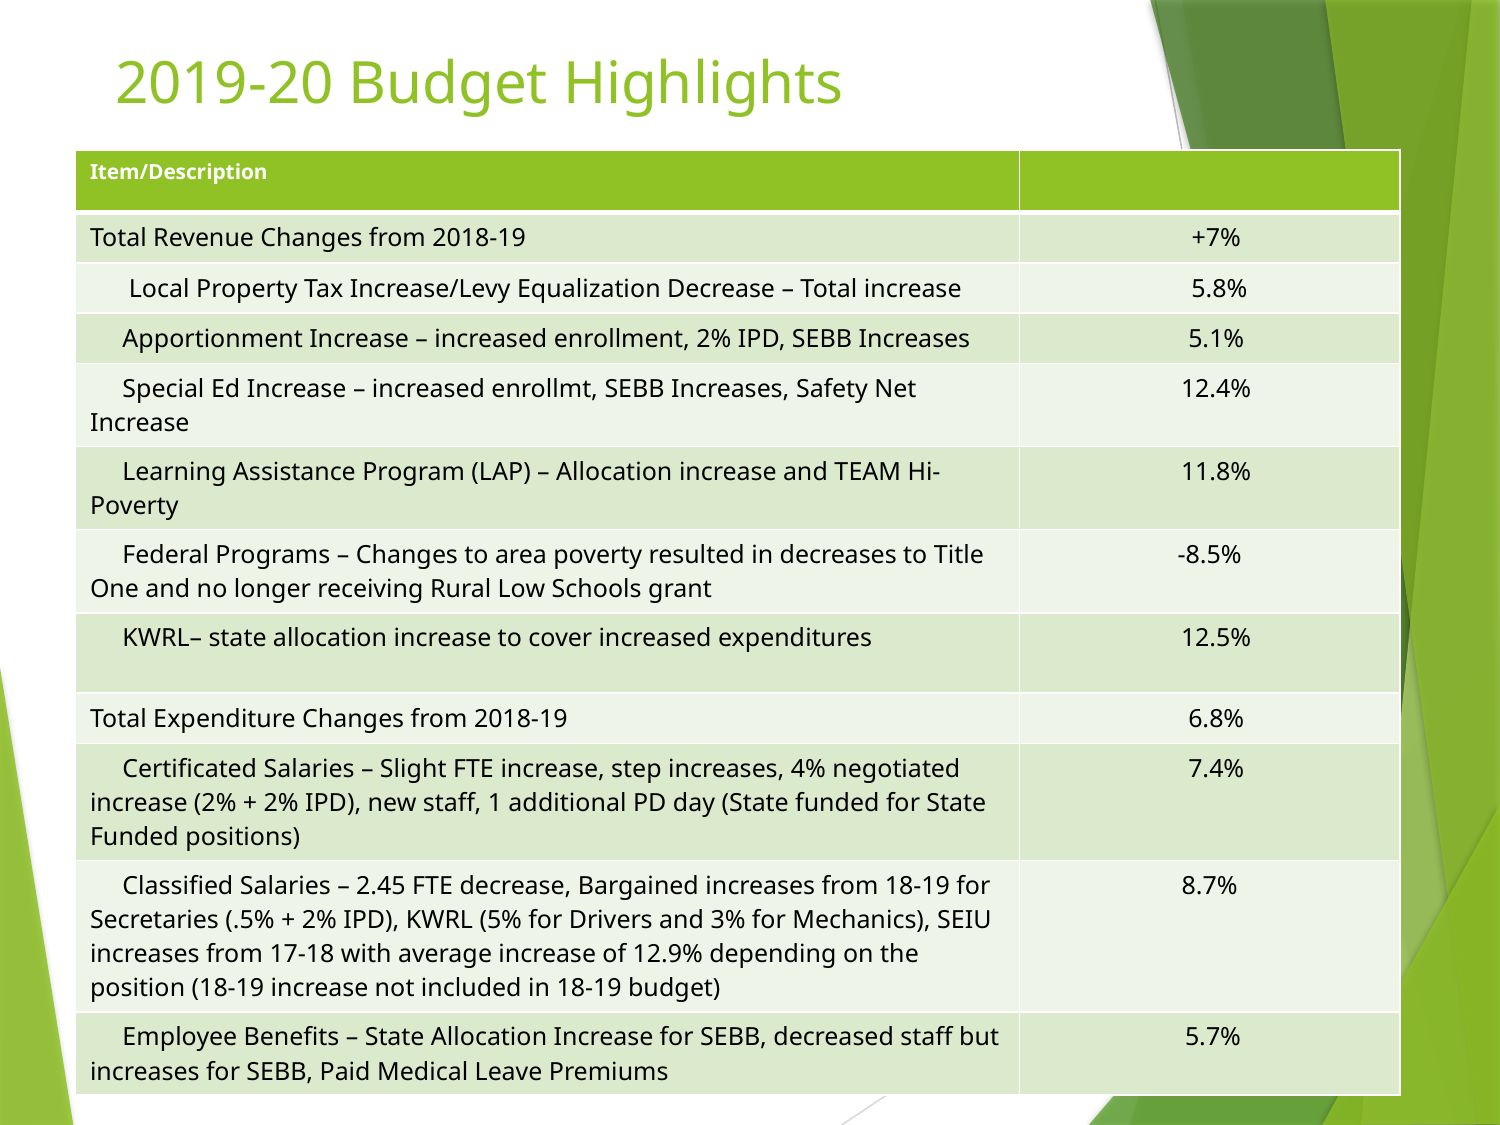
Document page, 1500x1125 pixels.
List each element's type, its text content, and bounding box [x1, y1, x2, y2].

table_cell 5.8% [1020, 264, 1399, 312]
table_cell 11.8% [1020, 447, 1399, 529]
table_cell 7.4% [1020, 744, 1399, 860]
table_cell Learning Assistance Program (LAP) – Allocation increase and TEAM Hi-Poverty [76, 447, 1019, 529]
table_cell Classified Salaries – 2.45 FTE decrease, Bargained increases from 18-19 for Secretaries (.5% + 2% IPD), KWRL (5% for Drivers and 3% for Mechanics), SEIU increases from 17-18 with average increase of 12.9% depending on the position (18-19 increase not included in 18-19 budget) [76, 861, 1019, 1011]
table_cell 6.8% [1020, 694, 1399, 743]
table_cell Special Ed Increase – increased enrollmt, SEBB Increases, Safety Net Increase [76, 364, 1019, 446]
table_cell Total Revenue Changes from 2018-19 [76, 215, 1019, 262]
table_cell 8.7% [1020, 861, 1399, 1011]
table_cell +7% [1020, 215, 1399, 262]
table_cell -8.5% [1020, 530, 1399, 612]
table_header Item/Description [76, 151, 1019, 210]
table_cell Apportionment Increase – increased enrollment, 2% IPD, SEBB Increases [76, 314, 1019, 363]
table_cell Total Expenditure Changes from 2018-19 [76, 694, 1019, 743]
table_cell 12.4% [1020, 364, 1399, 446]
table_cell Employee Benefits – State Allocation Increase for SEBB, decreased staff but increases for SEBB, Paid Medical Leave Premiums [76, 1013, 1019, 1094]
table_cell 5.7% [1020, 1013, 1399, 1094]
table_cell 12.5% [1020, 614, 1399, 692]
table_cell Local Property Tax Increase/Levy Equalization Decrease – Total increase [76, 264, 1019, 312]
table_cell KWRL– state allocation increase to cover increased expenditures [76, 614, 1019, 692]
table_cell Certificated Salaries – Slight FTE increase, step increases, 4% negotiated increase (2% + 2% IPD), new staff, 1 additional PD day (State funded for State Funded positions) [76, 744, 1019, 860]
table_header [1020, 151, 1399, 210]
table_cell Federal Programs – Changes to area poverty resulted in decreases to Title One and no longer receiving Rural Low Schools grant [76, 530, 1019, 612]
title 2019-20 Budget Highlights [100, 37, 1438, 125]
table_cell 5.1% [1020, 314, 1399, 363]
